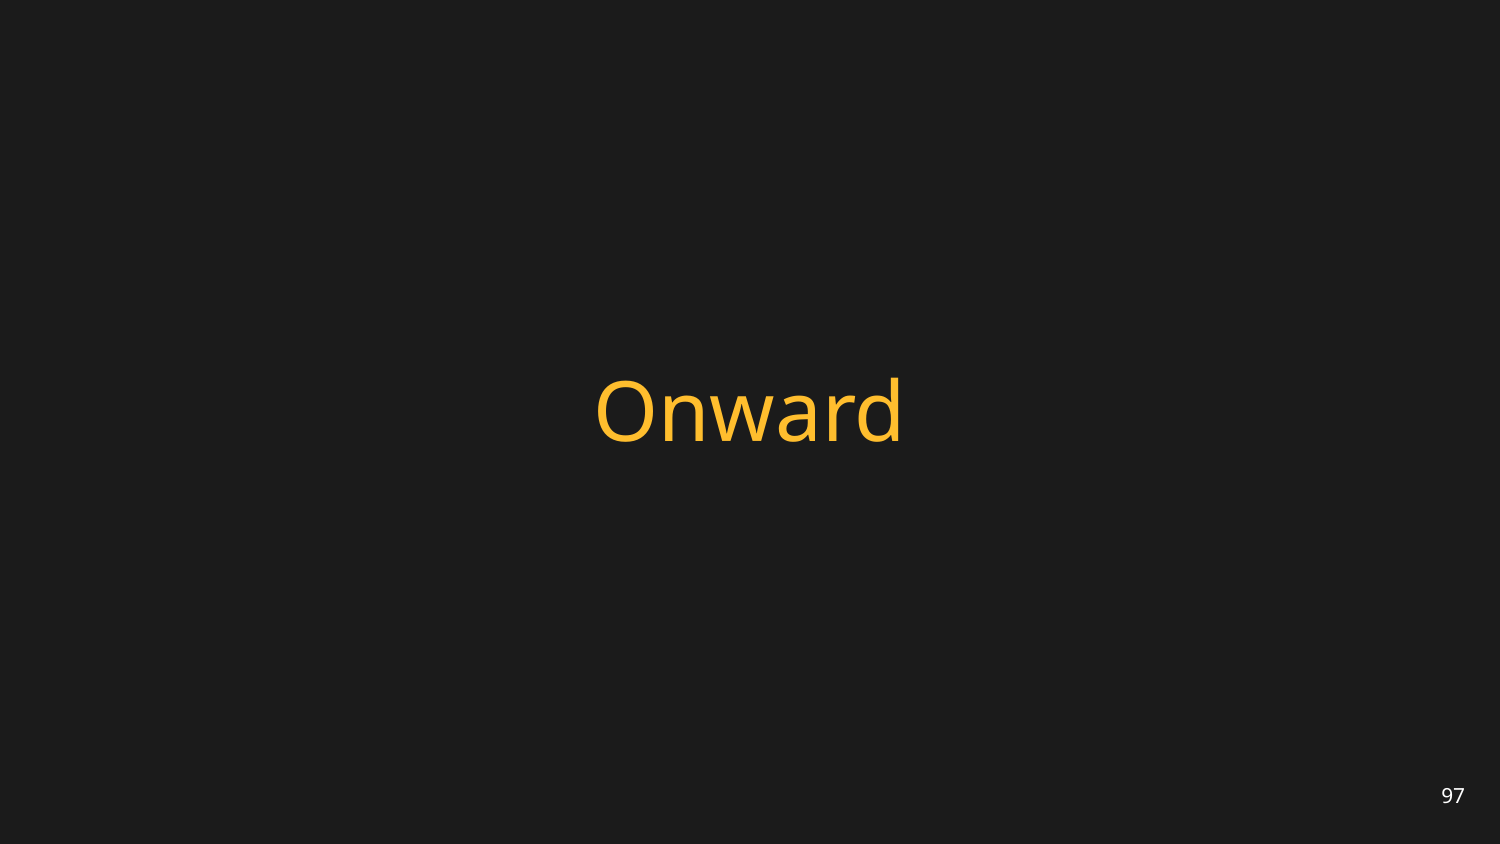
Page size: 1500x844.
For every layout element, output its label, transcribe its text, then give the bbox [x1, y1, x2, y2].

slide_number 97 [1389, 764, 1480, 830]
title Onward [51, 72, 1449, 753]
